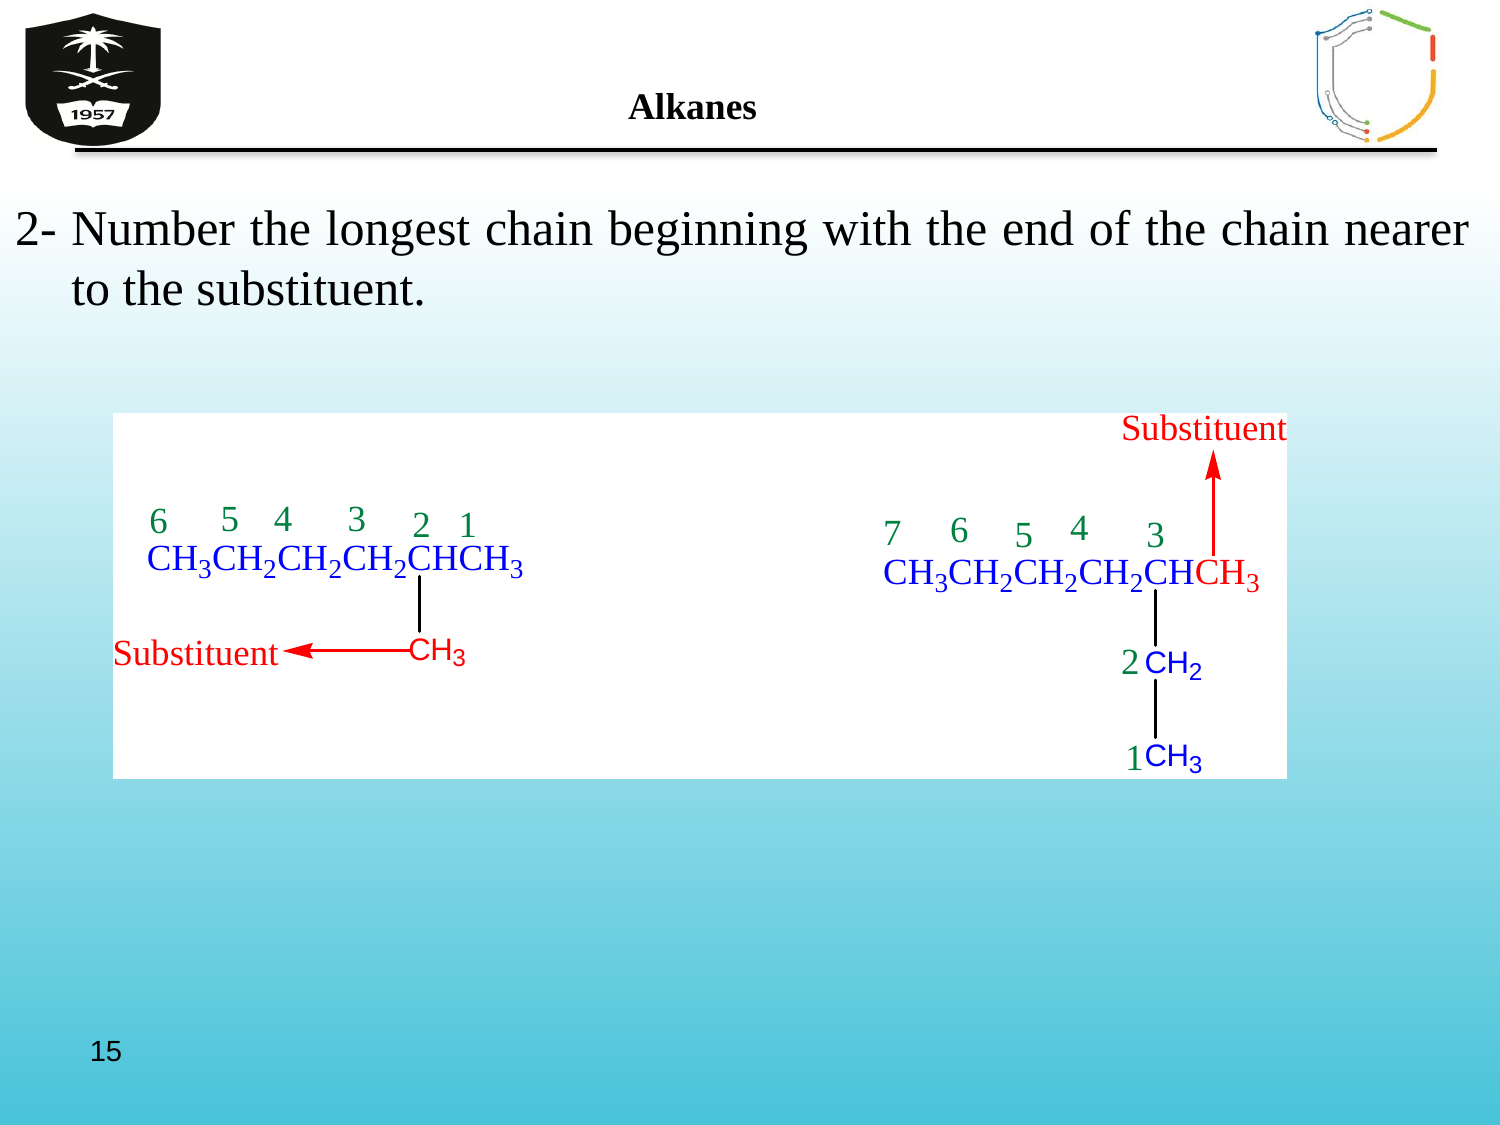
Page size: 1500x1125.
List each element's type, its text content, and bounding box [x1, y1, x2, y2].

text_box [112, 412, 1288, 780]
text_box Alkanes [613, 74, 773, 135]
text_box 15 [75, 1024, 425, 1103]
picture [24, 12, 163, 151]
list 2- Number the longest chain beginning with the end of the chain nearer to the substituent. [0, 187, 1500, 350]
picture [1287, 0, 1463, 165]
